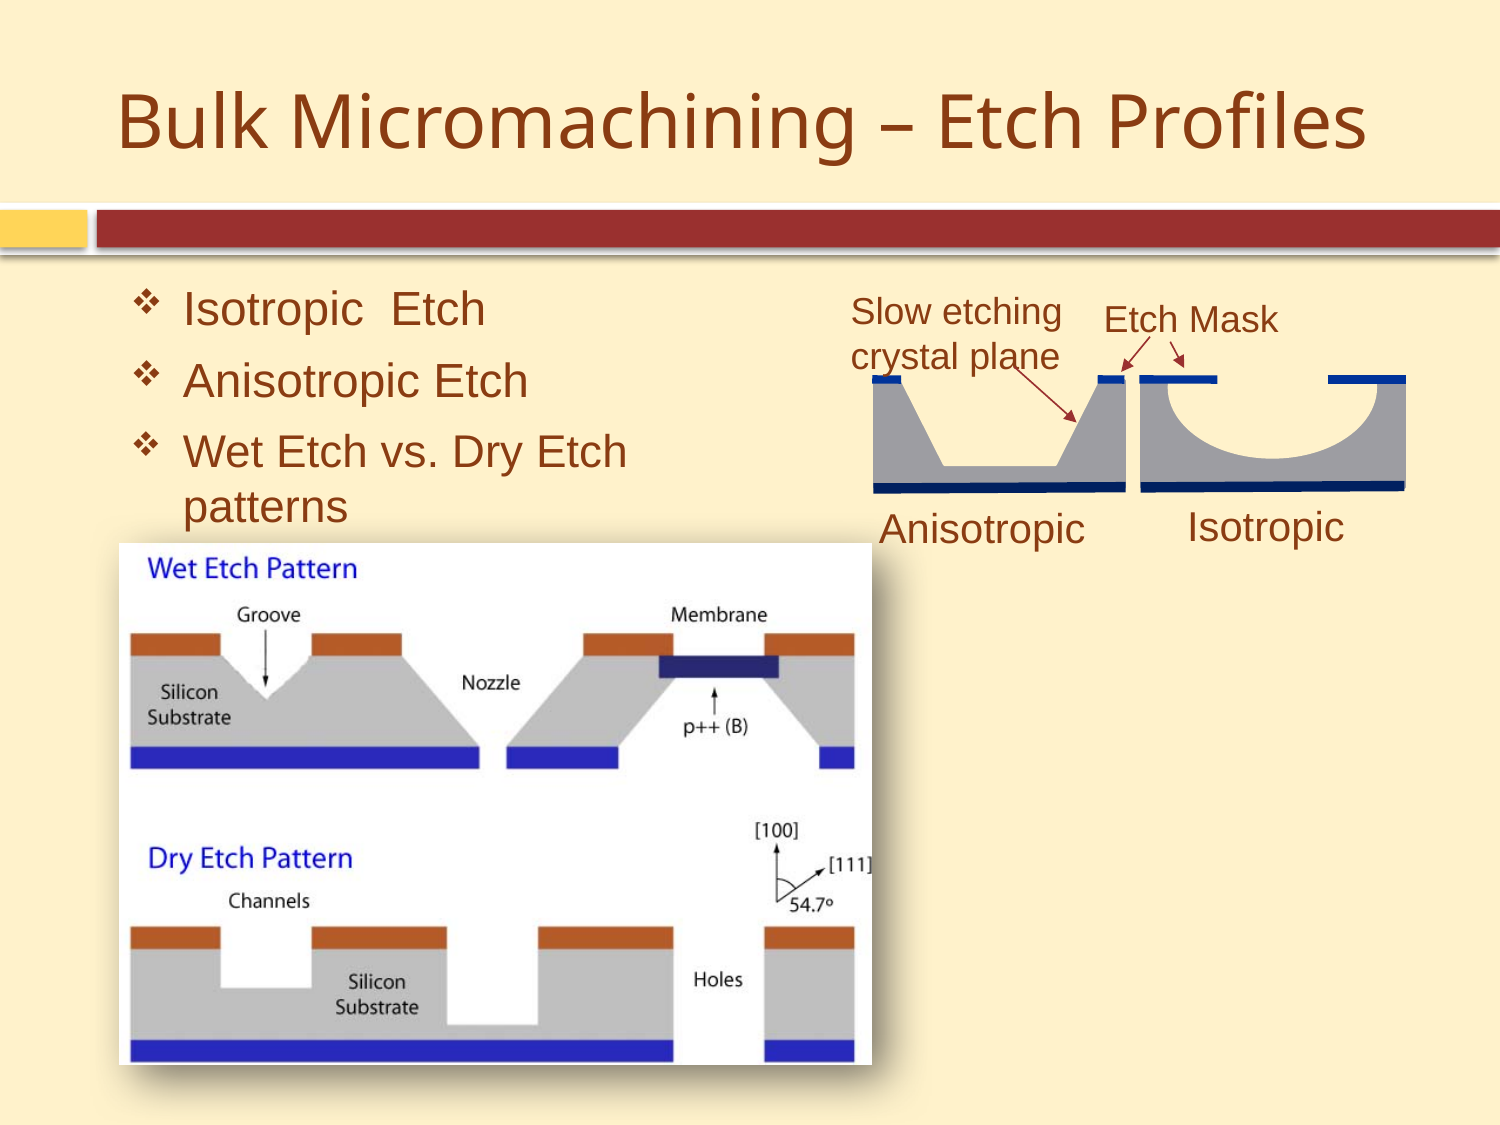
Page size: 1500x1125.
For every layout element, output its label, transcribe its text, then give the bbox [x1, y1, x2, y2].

list Isotropic Etch Anisotropic Etch Wet Etch vs. Dry Etch patterns [115, 269, 728, 542]
picture [119, 543, 872, 1066]
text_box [860, 279, 1406, 551]
title Bulk Micromachining – Etch Profiles [100, 37, 1438, 200]
